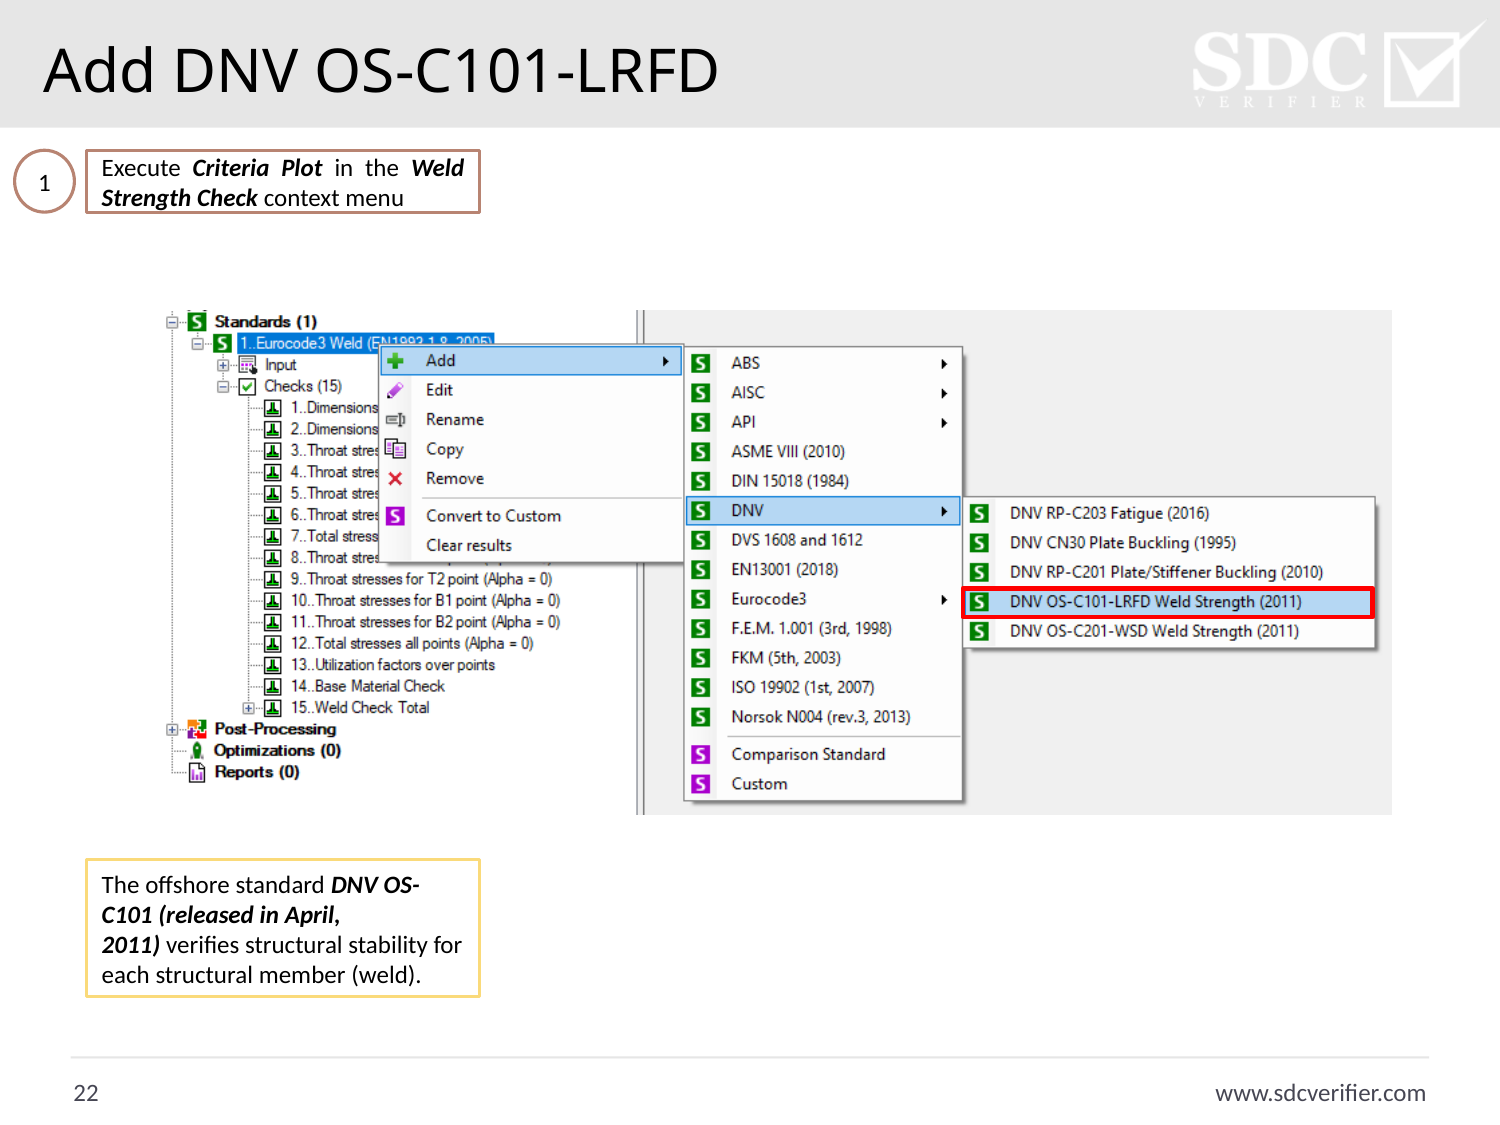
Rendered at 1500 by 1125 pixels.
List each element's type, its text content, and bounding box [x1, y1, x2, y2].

slide_number 22 [58, 1073, 163, 1109]
picture [0, 0, 1500, 1125]
text_box Execute Criteria Plot in the Weld Strength Check context menu [85, 149, 481, 214]
text_box The offshore standard DNV OS-C101 (released in April, 2011) verifies structural stability for each structural member (weld). [85, 858, 481, 998]
footer www.sdcverifier.com [1200, 1072, 1443, 1111]
text_box 1 [13, 148, 76, 214]
title Add DNV OS-C101-LRFD [29, 24, 1478, 113]
